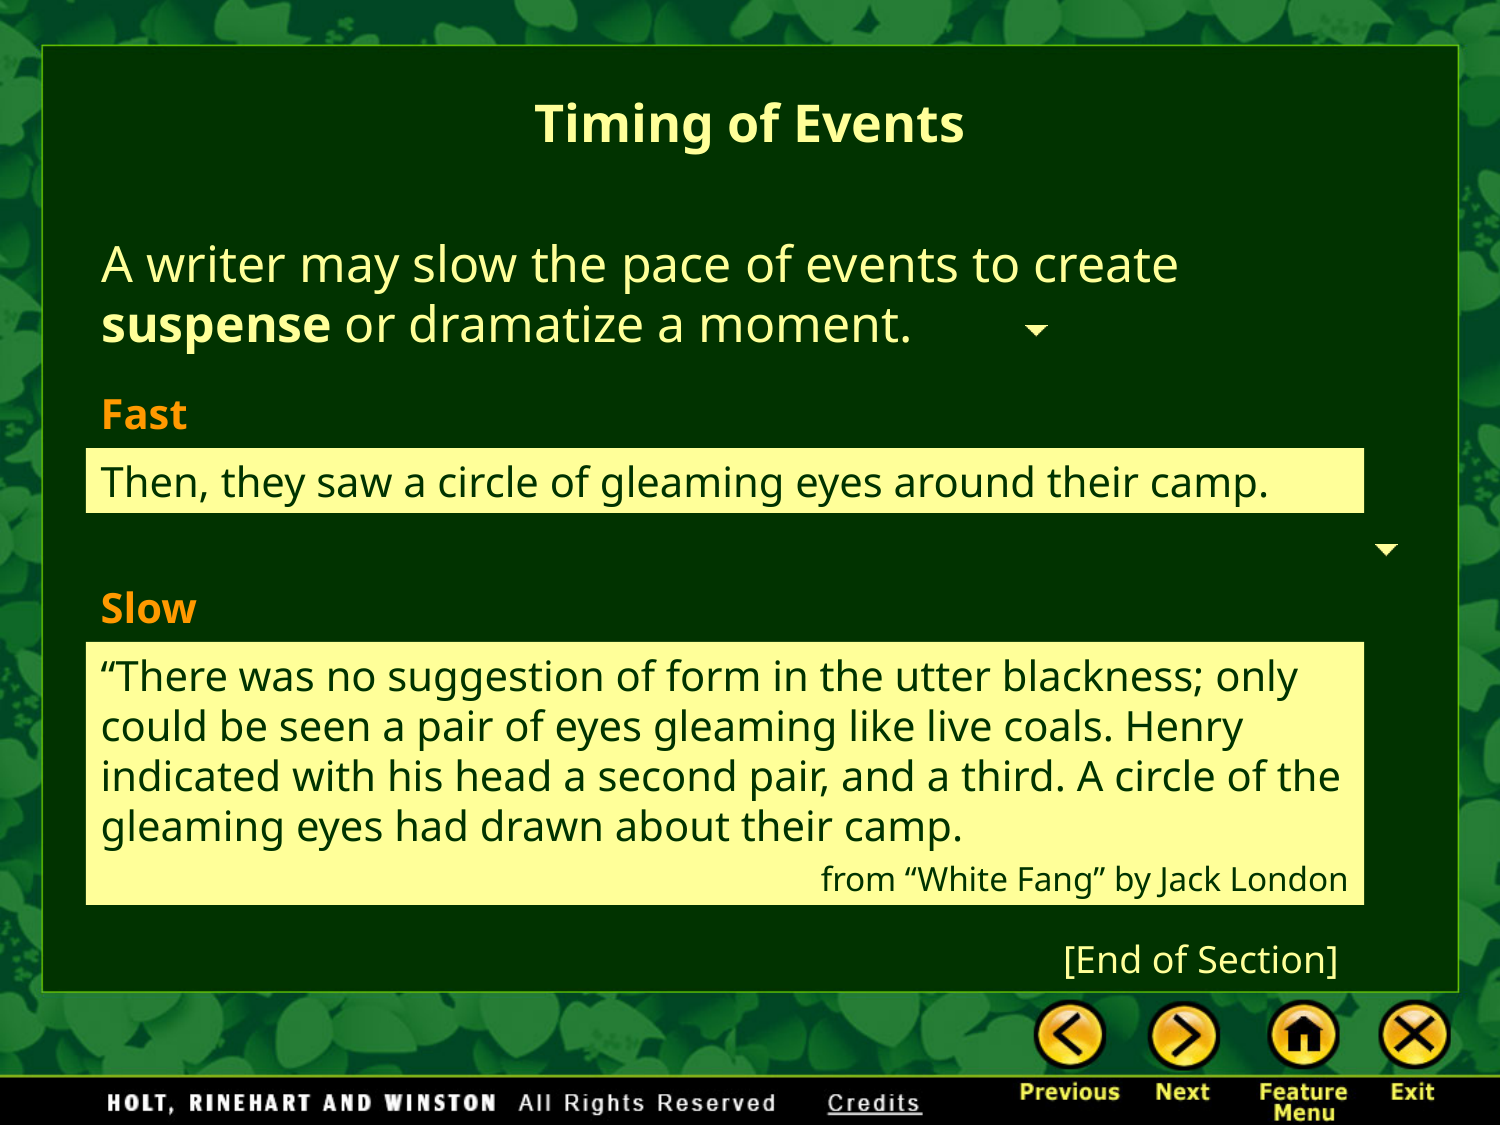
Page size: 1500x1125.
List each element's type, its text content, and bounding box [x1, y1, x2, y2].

text_box Slow [85, 574, 455, 640]
text_box “There was no suggestion of form in the utter blackness; only could be seen a pair of eyes gleaming like live coals. Henry indicated with his head a second pair, and a third. A circle of the gleaming eyes had drawn about their camp. from “White Fang” by Jack London [85, 641, 1365, 905]
text_box Fast [85, 380, 219, 446]
text_box [End of Section] [1048, 929, 1393, 989]
title Timing of Events [87, 56, 1413, 188]
picture [0, 0, 1500, 1125]
text_box [1012, 989, 1123, 1125]
text_box A writer may slow the pace of events to create suspense or dramatize a moment. [86, 224, 1413, 360]
text_box Then, they saw a circle of gleaming eyes around their camp. [85, 448, 1365, 513]
